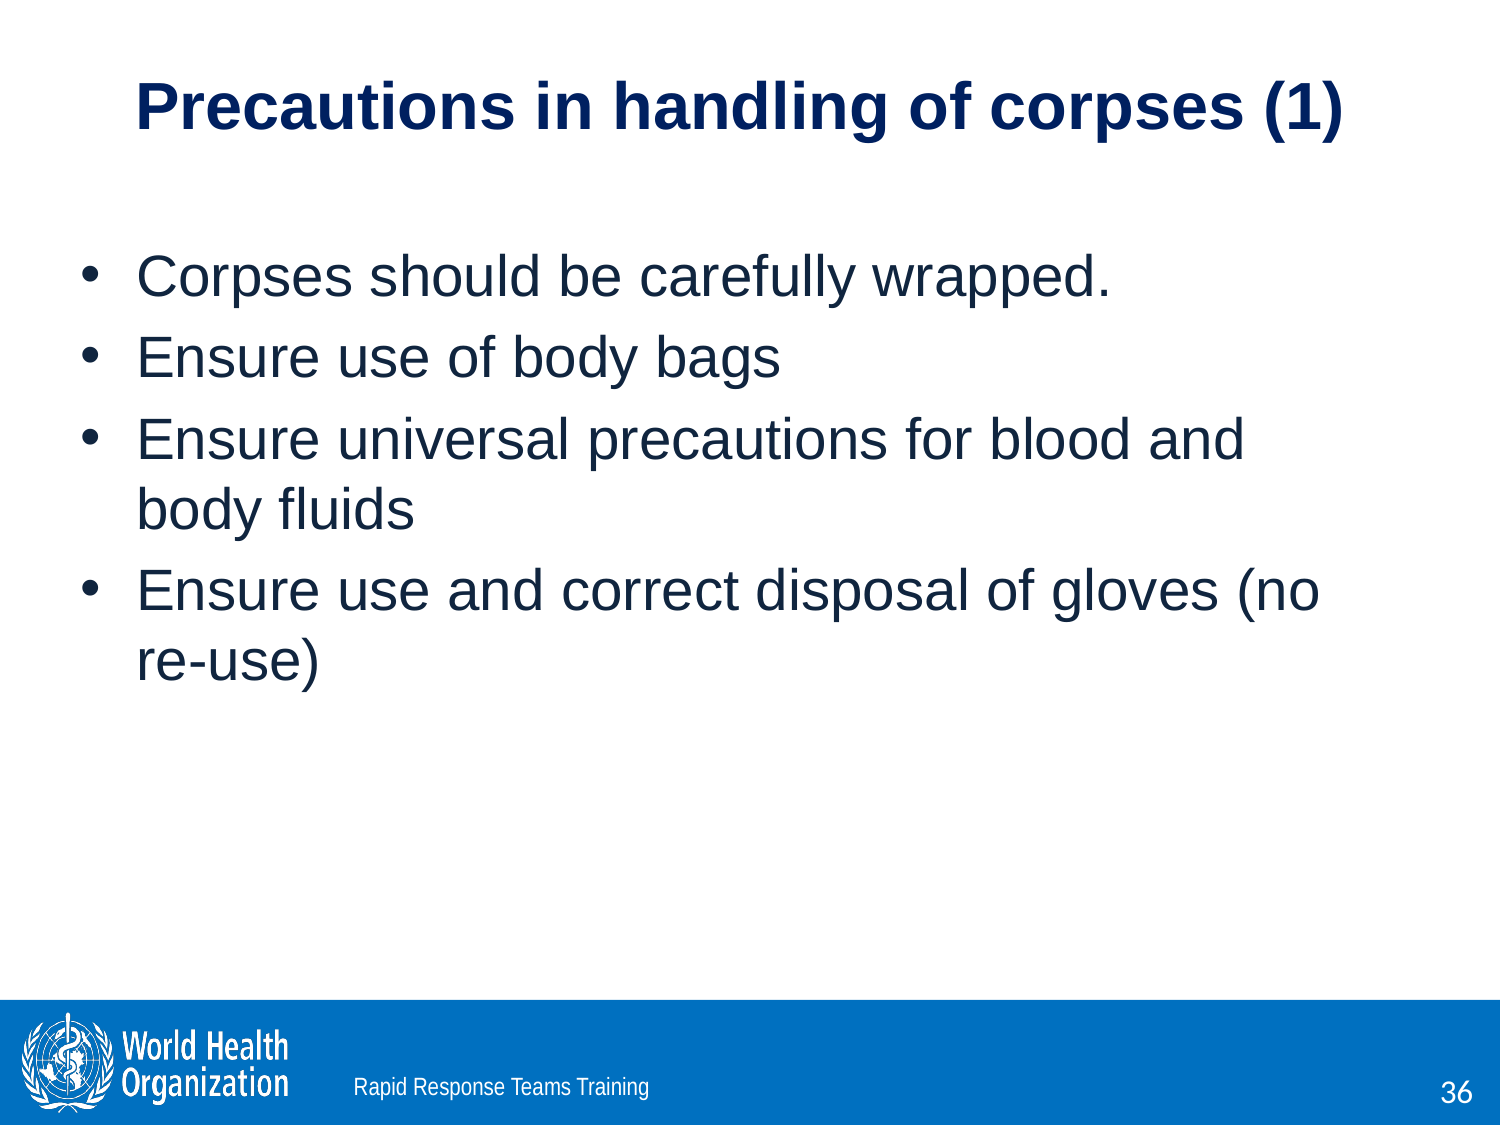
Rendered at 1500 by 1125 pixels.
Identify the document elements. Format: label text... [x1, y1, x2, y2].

list Corpses should be carefully wrapped. Ensure use of body bags Ensure universal precautions for blood and body fluids Ensure use and correct disposal of gloves (no re-use) [64, 149, 1363, 968]
picture [21, 1012, 288, 1113]
title Precautions in handling of corpses (1) [75, 45, 1425, 161]
